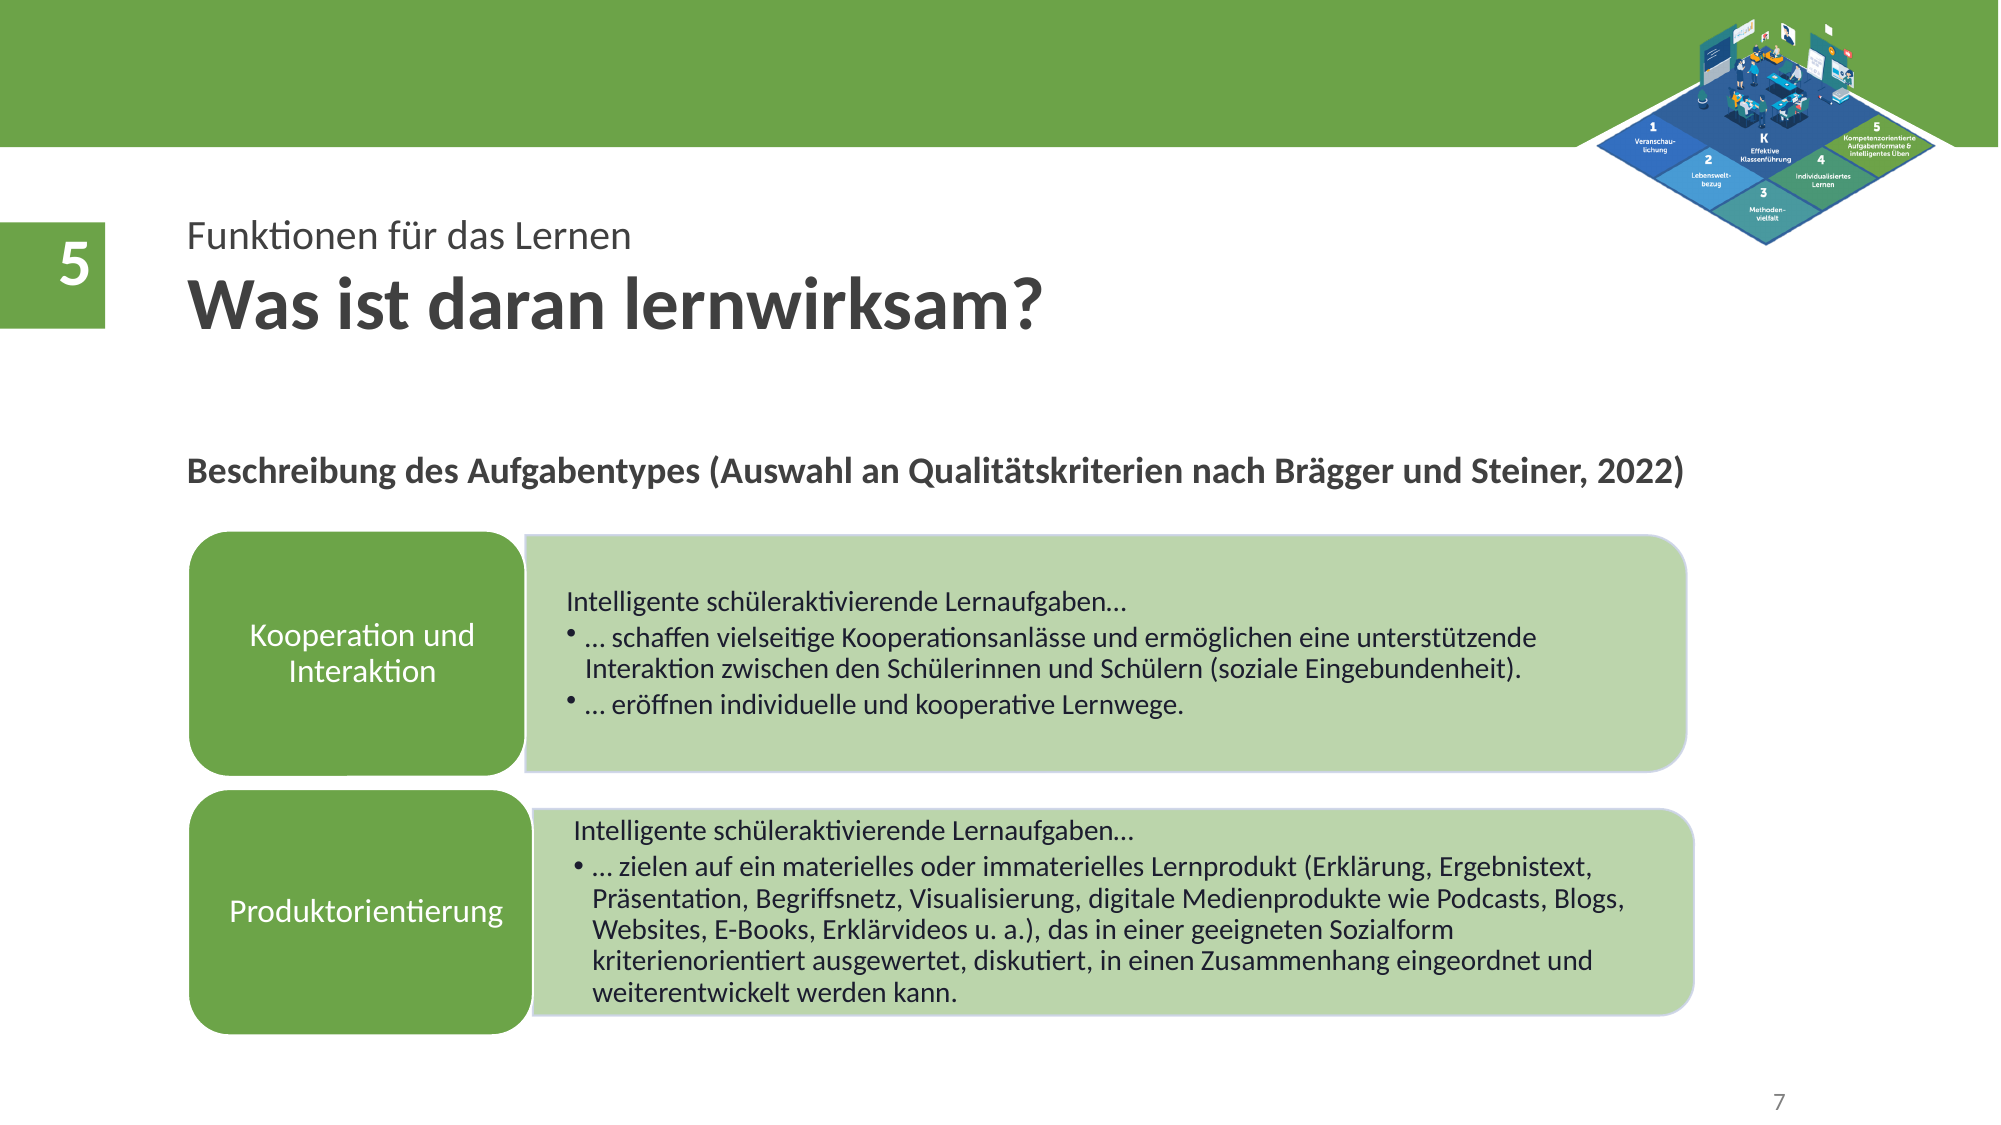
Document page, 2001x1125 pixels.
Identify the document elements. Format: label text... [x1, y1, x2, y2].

list Beschreibung des Aufgabentypes (Auswahl an Qualitätskriterien nach Brägger und Steiner, 2022) [171, 443, 1801, 530]
slide_number 7 [1350, 1075, 1801, 1125]
list Was ist daran lernwirksam? [172, 259, 1664, 354]
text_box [33, 530, 1848, 1036]
list Funktionen für das Lernen [171, 183, 1663, 267]
picture [1589, 12, 1942, 249]
